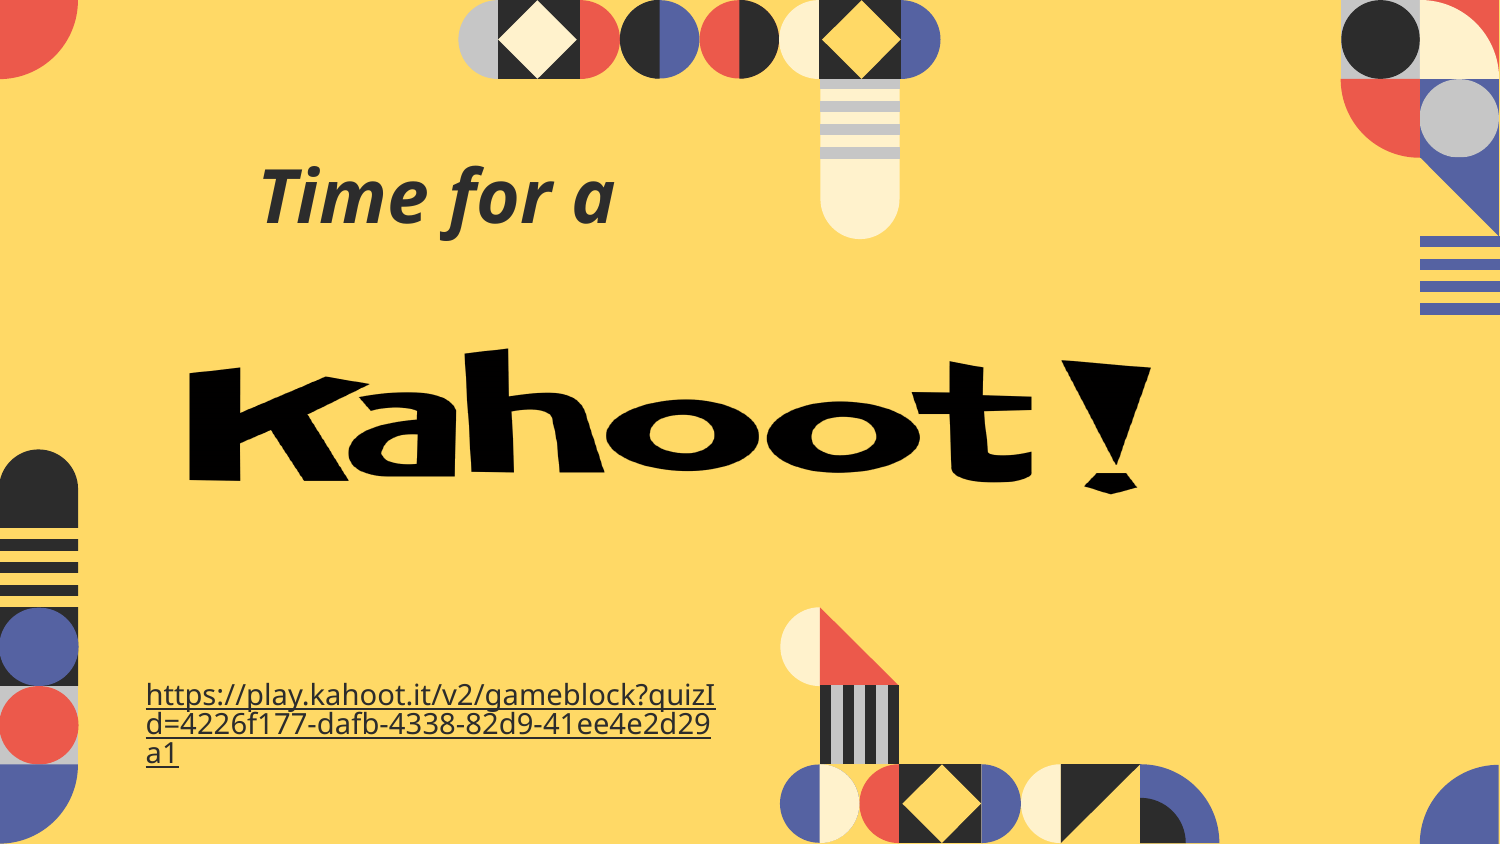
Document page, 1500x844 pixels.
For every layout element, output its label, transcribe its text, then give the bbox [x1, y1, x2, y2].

picture [162, 197, 1179, 647]
title Time for a [122, 87, 751, 239]
list https://play.kahoot.it/v2/gameblock?quizId=4226f177-dafb-4338-82d9-41ee4e2d29a1 [122, 676, 728, 783]
